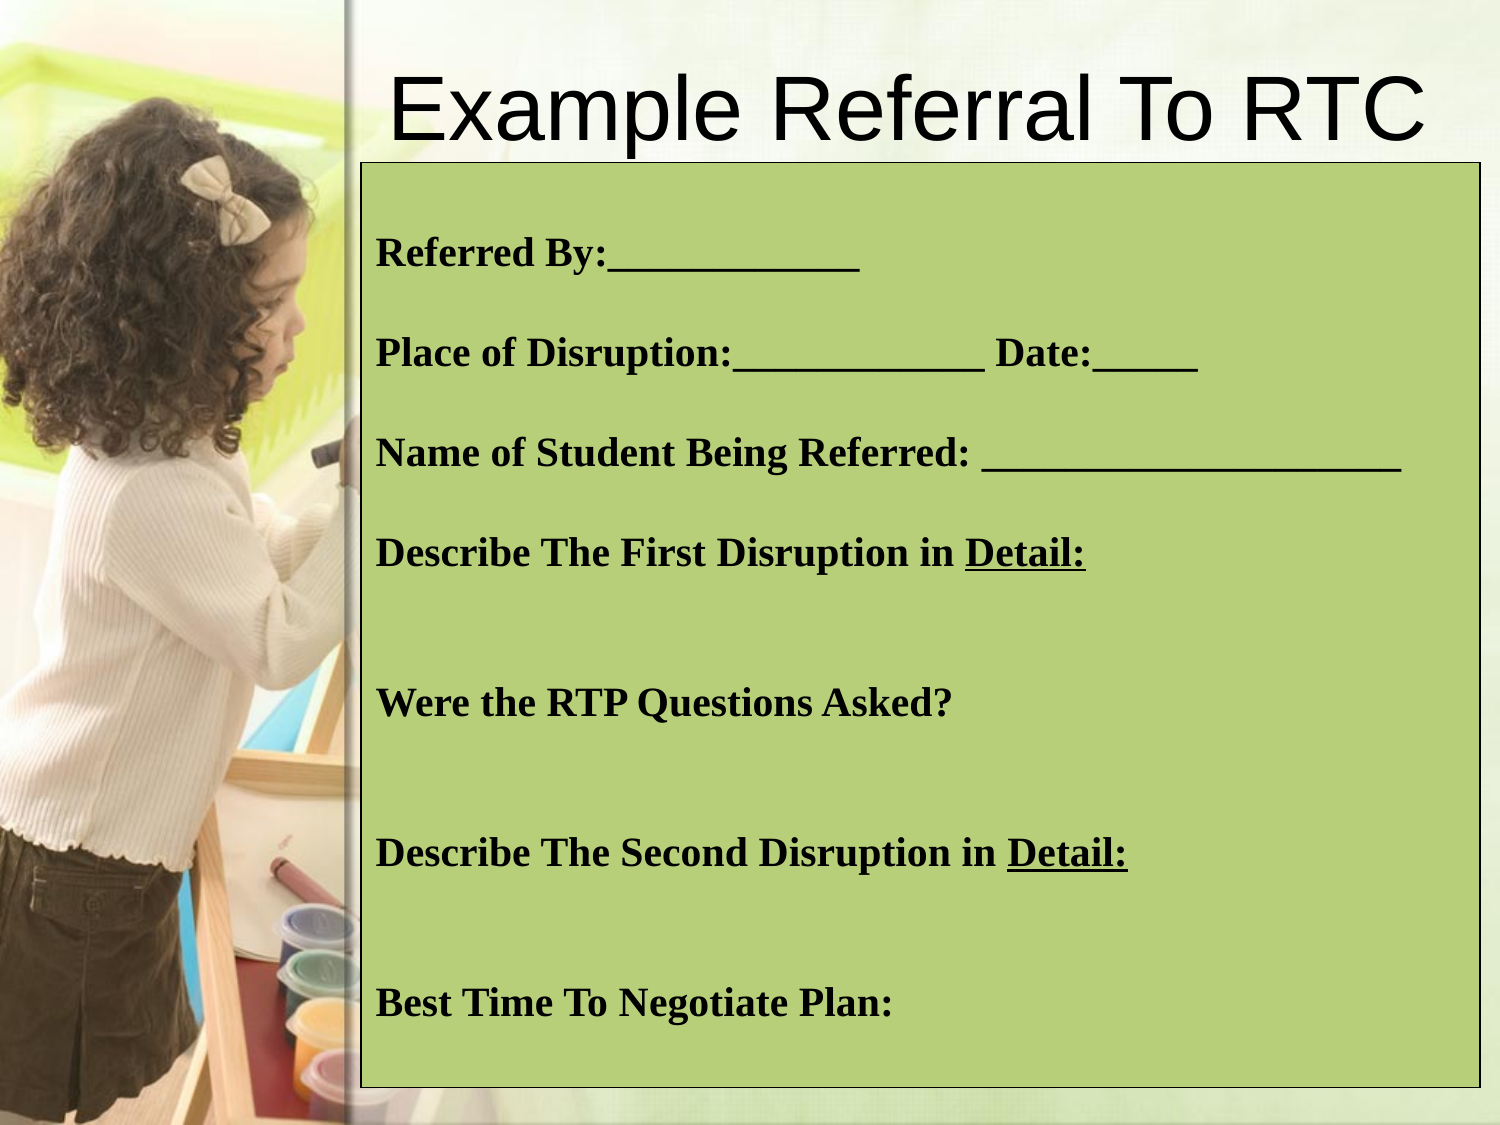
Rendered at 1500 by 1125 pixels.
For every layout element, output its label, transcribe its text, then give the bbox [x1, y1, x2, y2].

title Example Referral To RTC [363, 42, 1453, 162]
picture [0, 0, 1500, 1125]
text_box Referred By:____________ Place of Disruption:____________ Date:_____ Name of Student Being Referred: ____________________ Describe The First Disruption in Detail: Were the RTP Questions Asked? Describe The Second Disruption in Detail: Best Time To Negotiate Plan: [360, 162, 1481, 1088]
